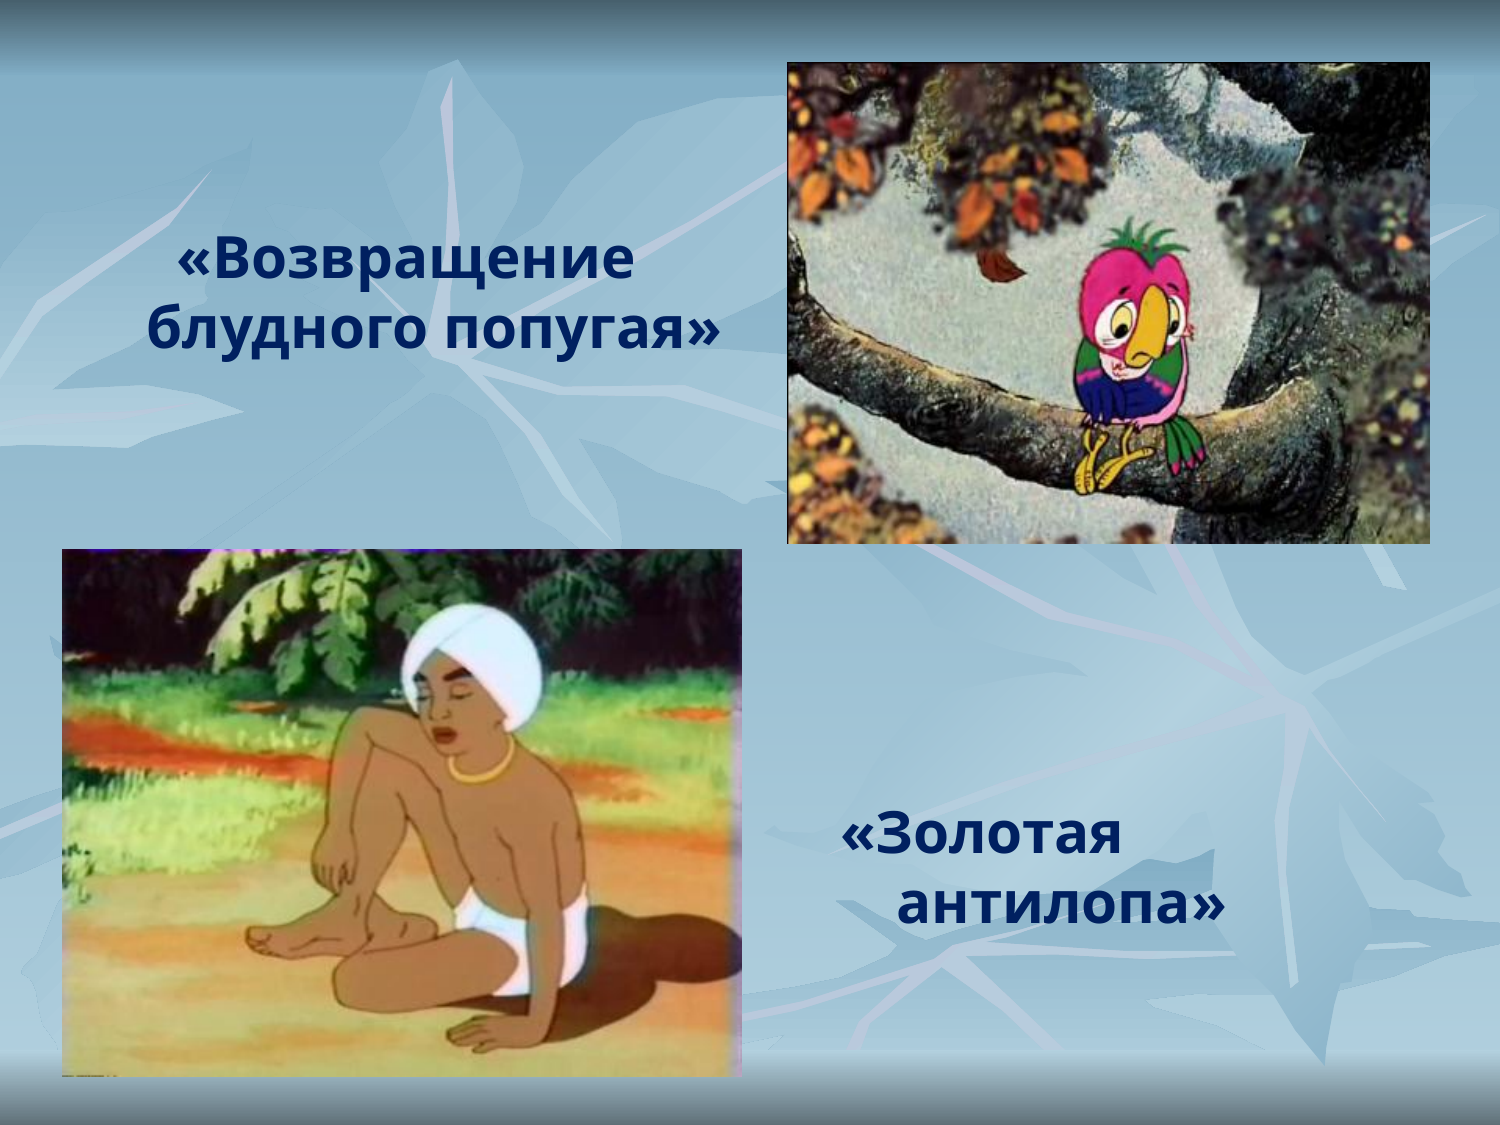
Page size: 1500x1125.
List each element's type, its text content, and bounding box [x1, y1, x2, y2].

list «Возвращение блудного попугая» [74, 212, 738, 363]
picture [62, 549, 742, 1077]
picture [787, 62, 1430, 544]
list «Золотая антилопа» [824, 787, 1463, 901]
